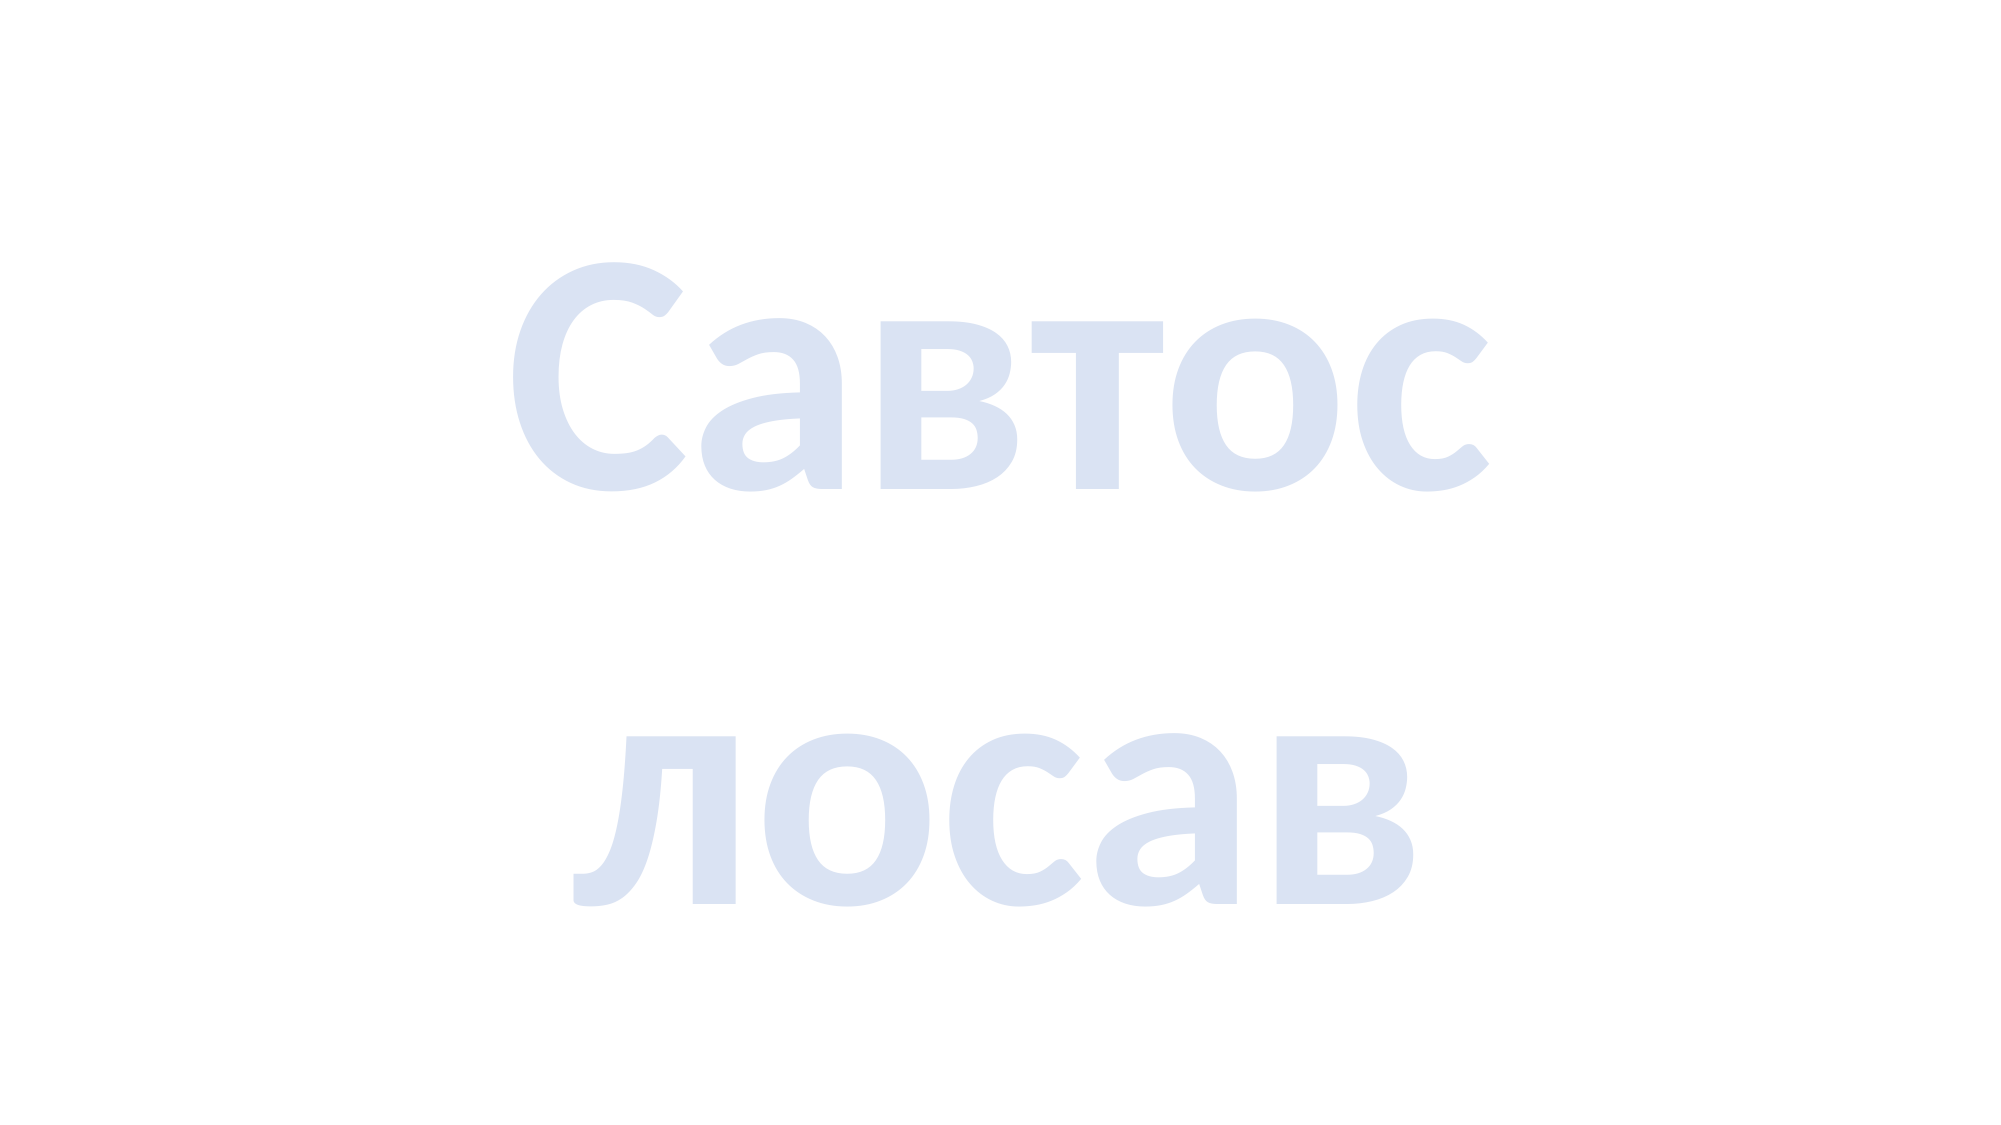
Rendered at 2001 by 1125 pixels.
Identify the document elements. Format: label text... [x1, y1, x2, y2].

text_box Савтос лосав [491, 135, 1509, 981]
